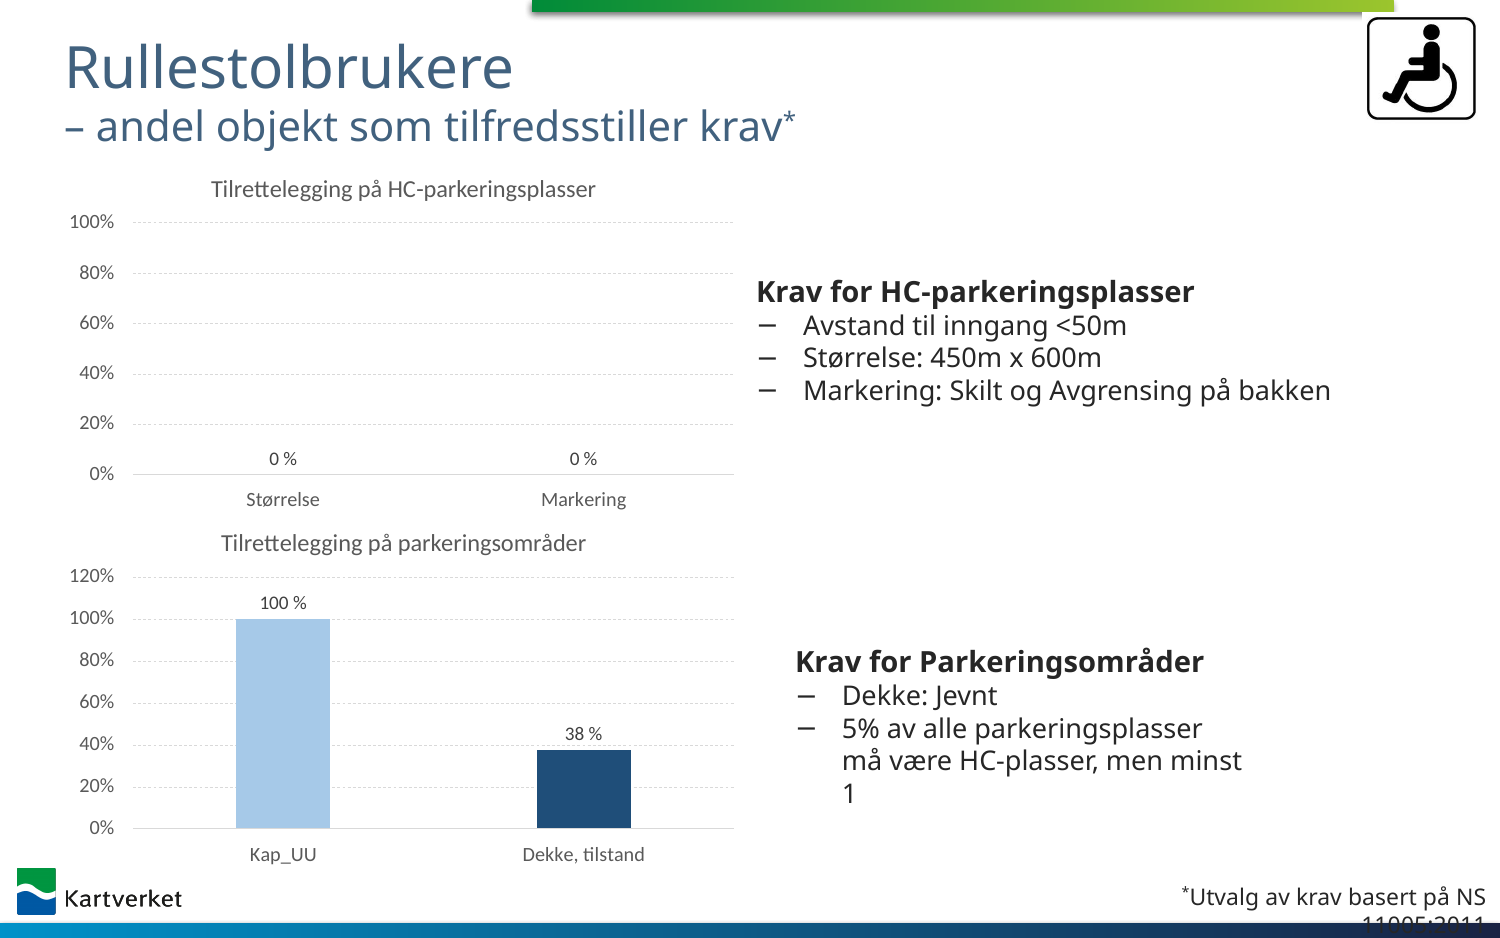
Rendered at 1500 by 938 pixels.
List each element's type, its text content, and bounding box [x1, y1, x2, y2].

text_box Krav for Parkeringsområder Dekke: Jevnt 5% av alle parkeringsplasser må være HC-plasser, men minst 1 [780, 636, 1261, 816]
picture [62, 520, 746, 874]
text_box Rullestolbrukere – andel objekt som tilfredsstiller krav* [49, 25, 1431, 158]
picture [1362, 12, 1481, 126]
text_box *Utvalg av krav basert på NS 11005:2011 [1068, 873, 1500, 938]
text_box Krav for HC-parkeringsplasser Avstand til inngang <50m Størrelse: 450m x 600m Markering: Skilt og Avgrensing på bakken [750, 265, 1346, 413]
picture [62, 166, 746, 519]
